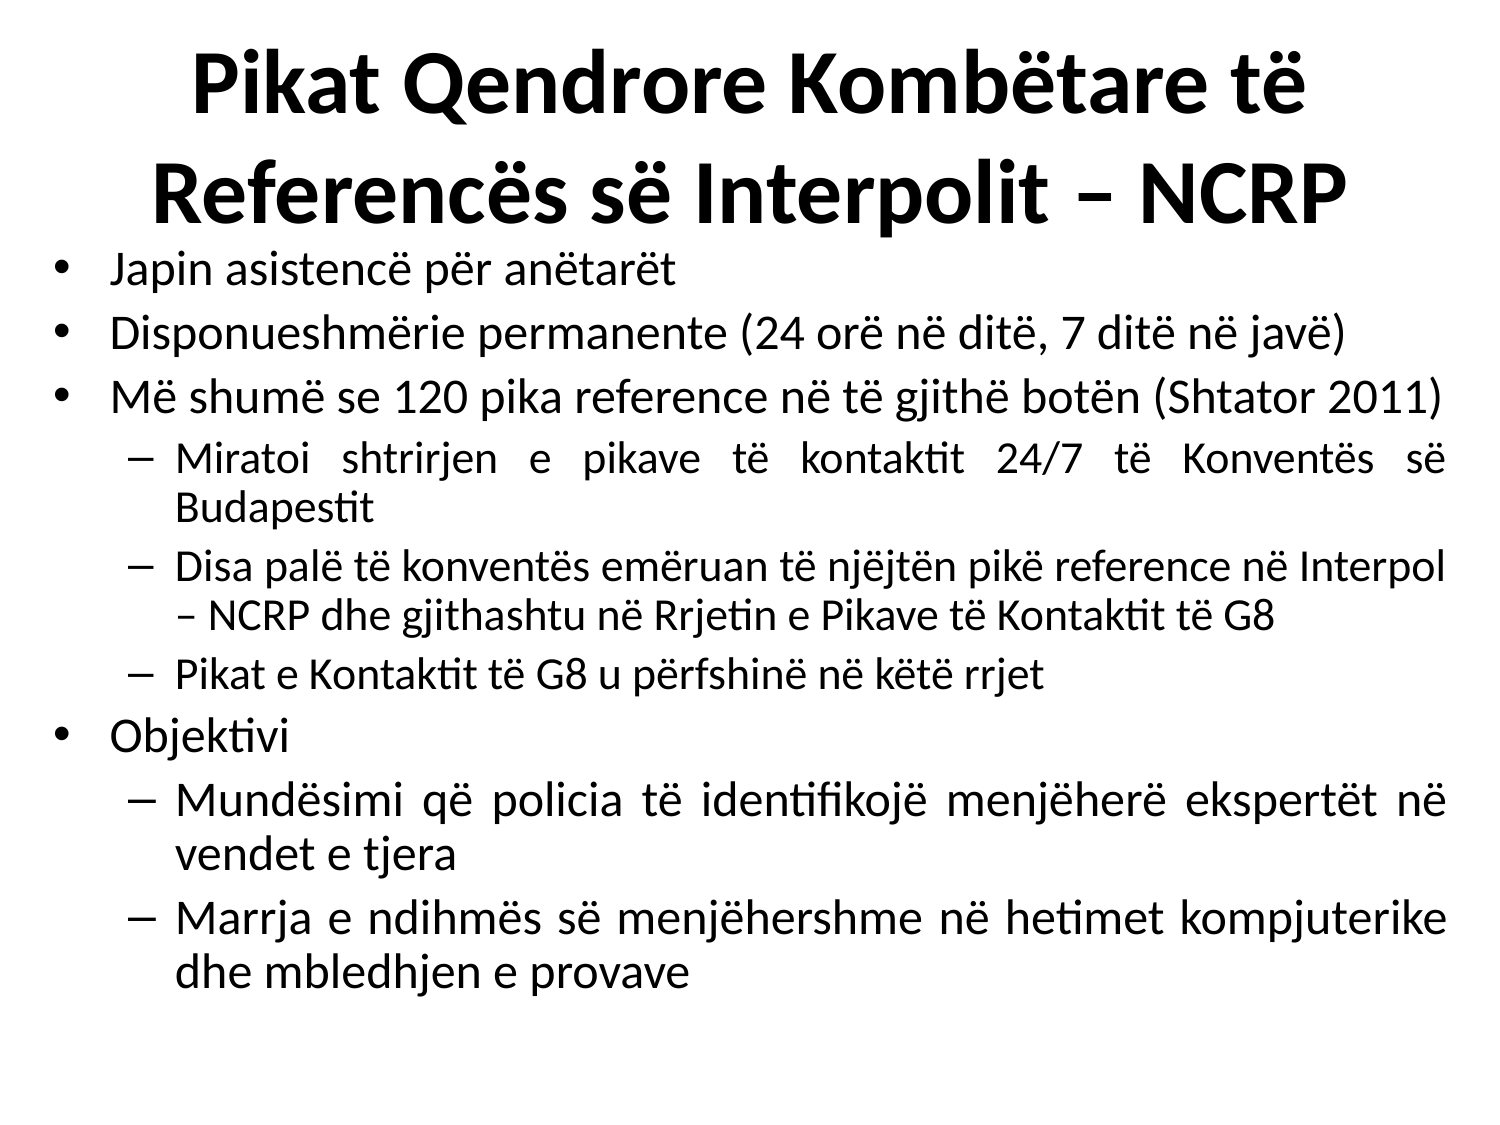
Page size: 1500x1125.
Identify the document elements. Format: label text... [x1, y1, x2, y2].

title Pikat Qendrore Kombëtare të Referencës së Interpolit – NCRP [74, 27, 1426, 236]
list Japin asistencë për anëtarët Disponueshmërie permanente (24 orë në ditë, 7 ditë në javë) Më shumë se 120 pika reference në të gjithë botën (Shtator 2011) Miratoi shtrirjen e pikave të kontaktit 24/7 të Konventës së Budapestit Disa palë të konventës emëruan të njëjtën pikë reference në Interpol – NCRP dhe gjithashtu në Rrjetin e Pikave të Kontaktit të G8 Pikat e Kontaktit të G8 u përfshinë në këtë rrjet Objektivi Mundësimi që policia të identifikojë menjëherë ekspertët në vendet e tjera Marrja e ndihmës së menjëhershme në hetimet kompjuterike dhe mbledhjen e provave [37, 234, 1463, 1125]
